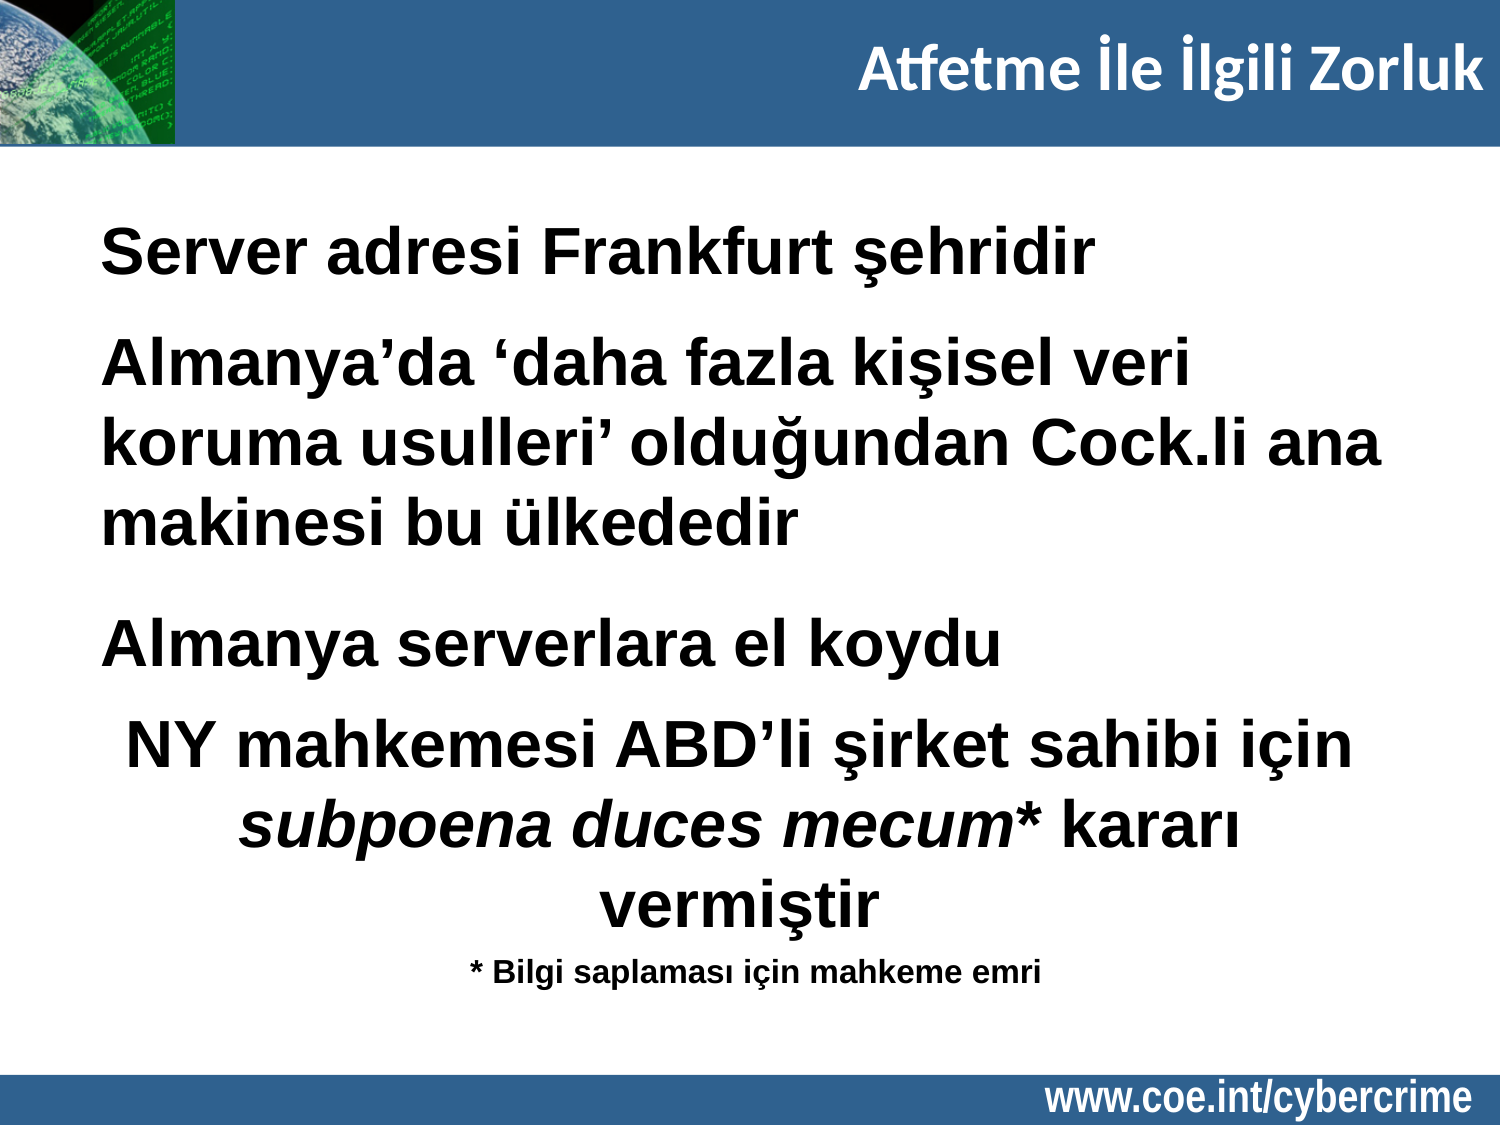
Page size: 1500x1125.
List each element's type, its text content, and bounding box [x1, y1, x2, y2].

text_box [0, 1073, 1030, 1125]
text_box Almanya’da ‘daha fazla kişisel veri koruma usulleri’ olduğundan Cock.li ana makinesi bu ülkededir [84, 335, 1441, 543]
text_box www.coe.int/cybercrime [1030, 1059, 1500, 1125]
text_box Atfetme İle İlgili Zorluk [177, 0, 1500, 149]
text_box Almanya serverlara el koydu [84, 536, 1412, 744]
picture [0, 0, 175, 144]
text_box NY mahkemesi ABD’li şirket sahibi için subpoena duces mecum* kararı vermiştir [76, 717, 1404, 917]
text_box Server adresi Frankfurt şehridir [84, 149, 1441, 336]
text_box * Bilgi saplaması için mahkeme emri [37, 917, 1476, 1024]
